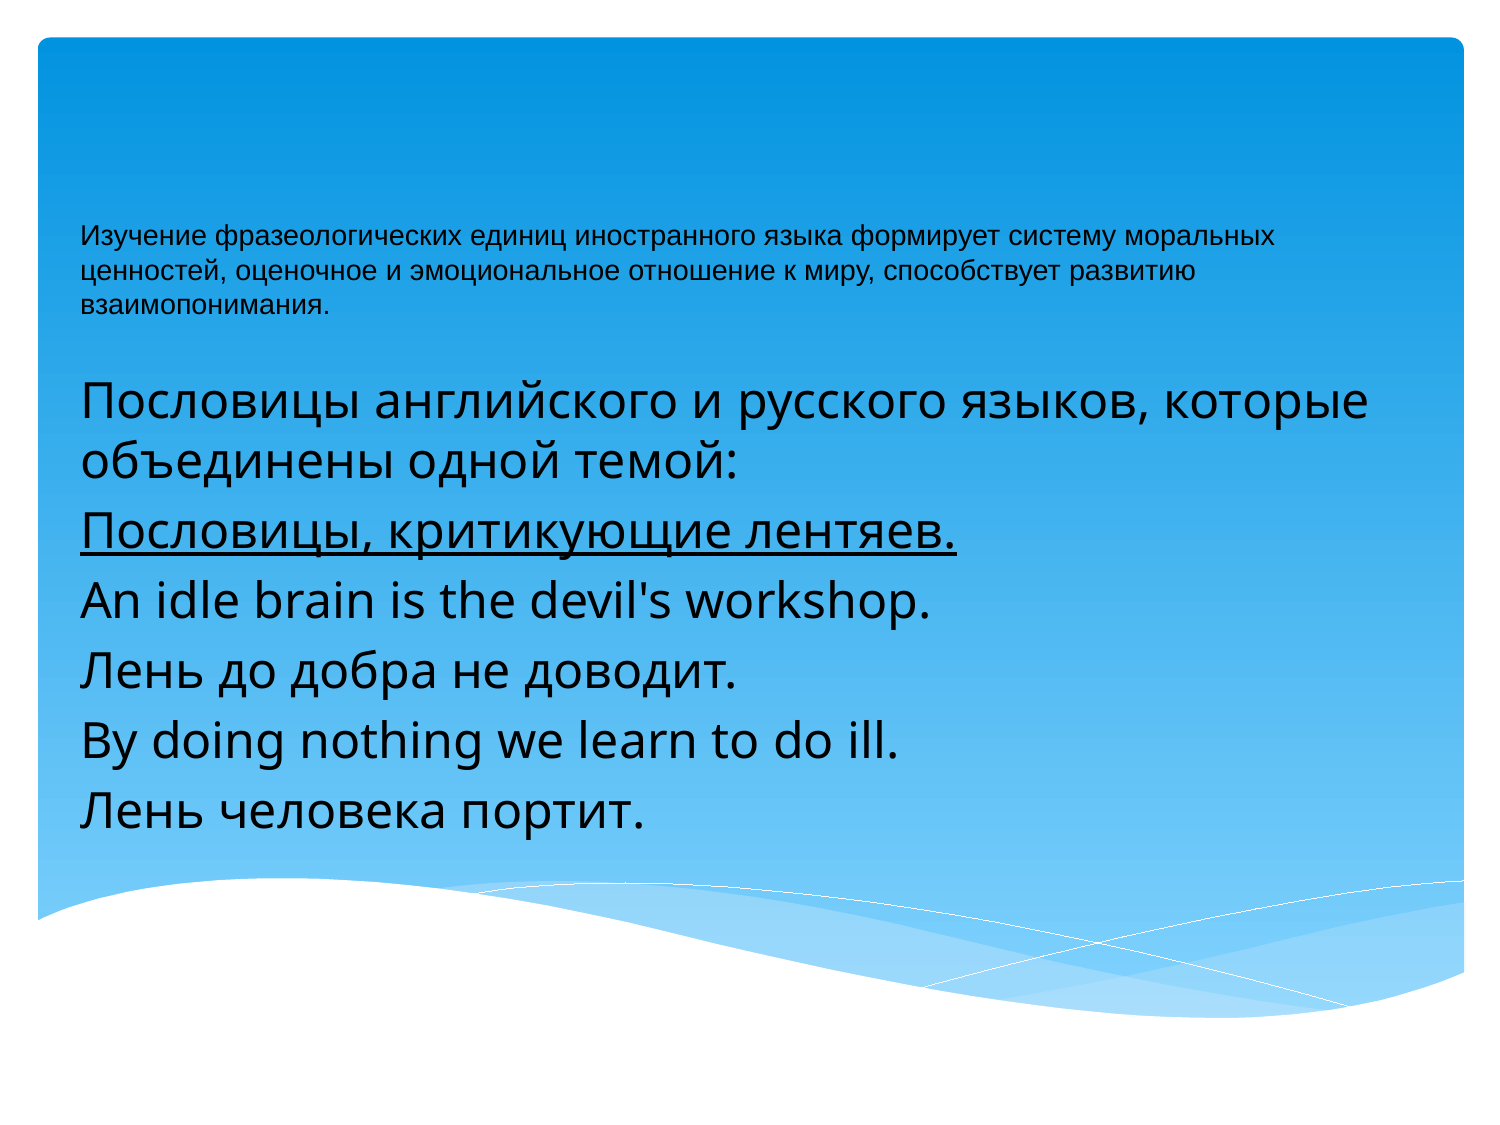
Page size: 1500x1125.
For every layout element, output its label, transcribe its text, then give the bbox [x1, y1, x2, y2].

title Изучение фразеологических единиц иностранного языка формирует систему моральных ценностей, оценочное и эмоциональное отношение к миру, способствует развитию взаимопонимания. [64, 137, 1428, 290]
subtitle Пословицы английского и русского языков, которые объединены одной темой: Пословицы, критикующие лентяев. An idle brain is the devil's workshop. Лень до добра не доводит. By doing nothing we learn to do ill. Лень человека портит. [64, 290, 1428, 1093]
